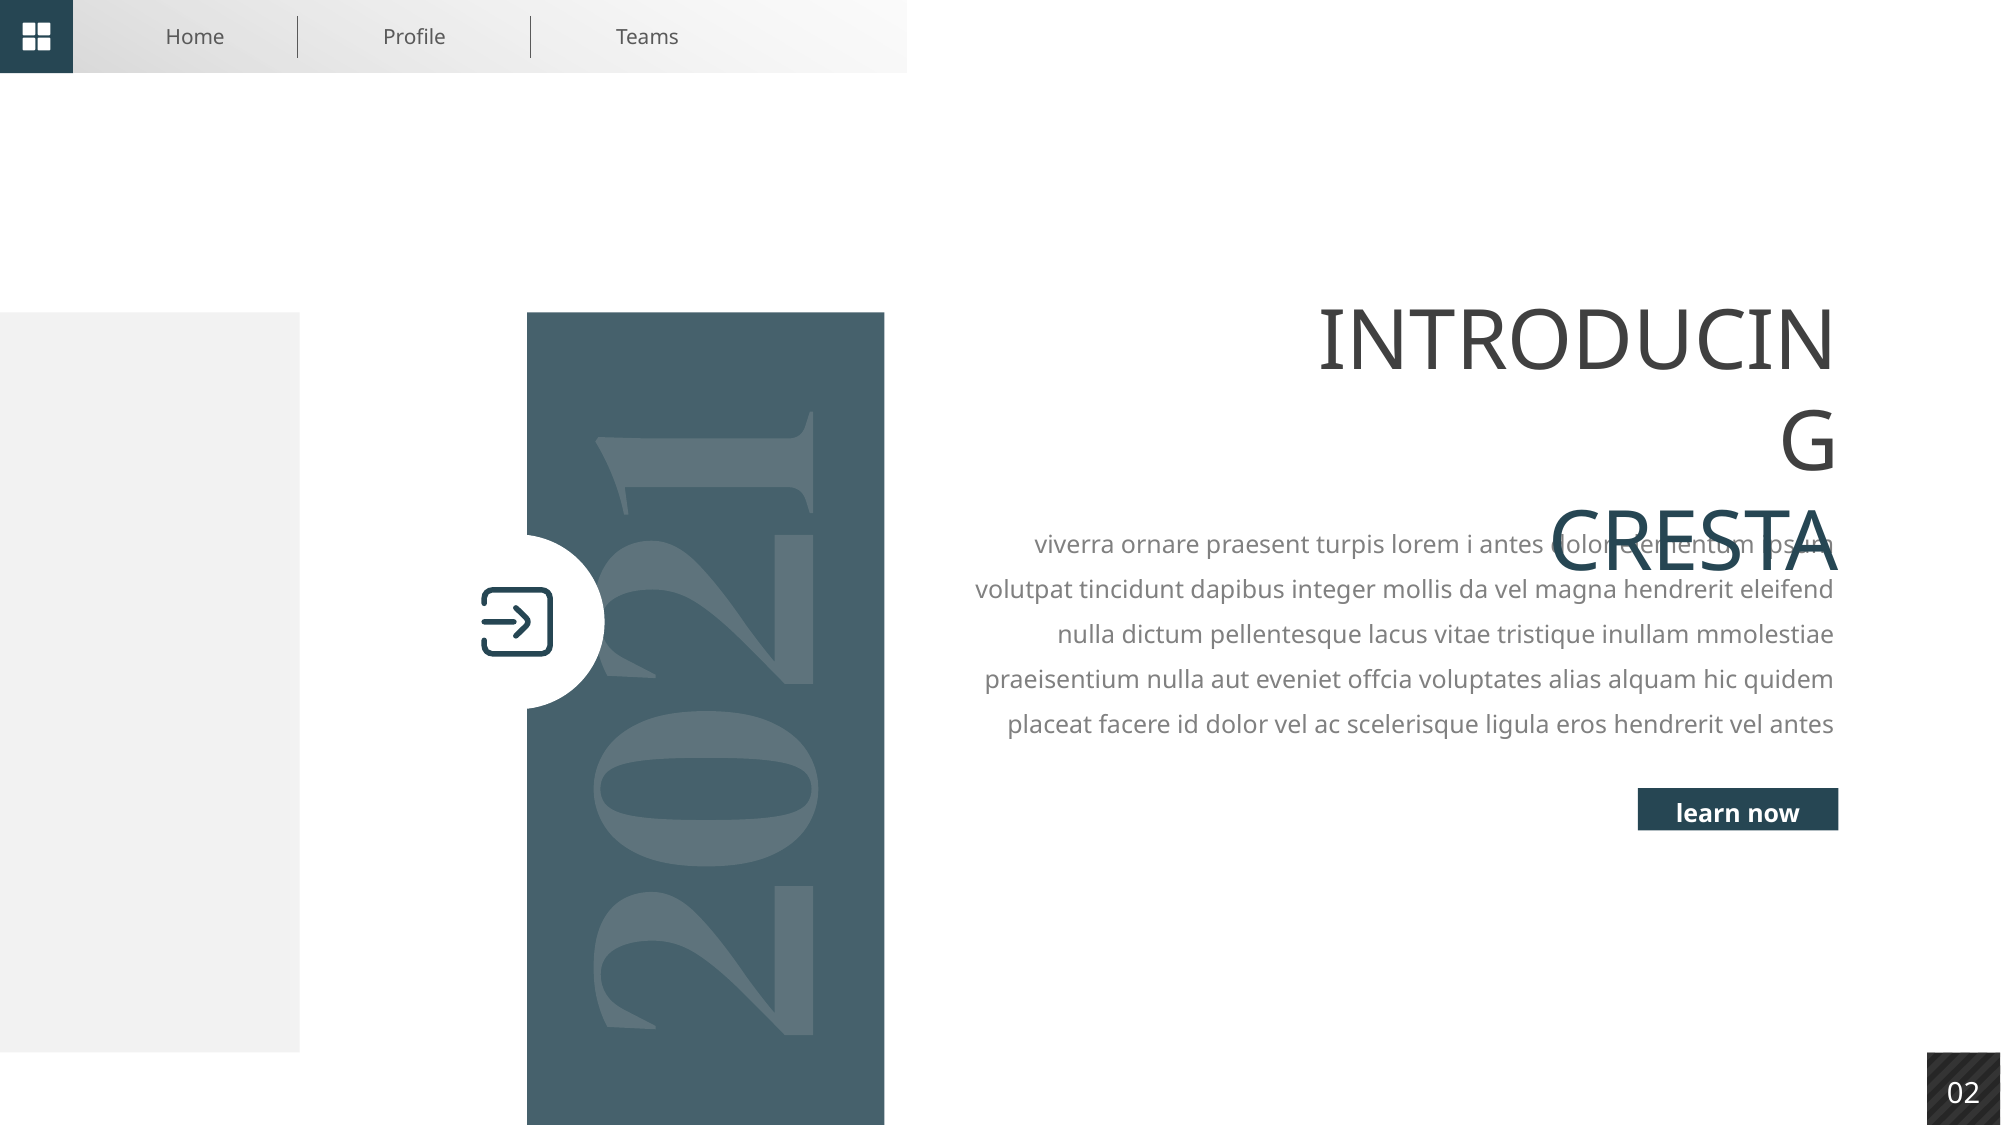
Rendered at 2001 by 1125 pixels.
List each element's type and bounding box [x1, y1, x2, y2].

text_box [0, 0, 2001, 1125]
